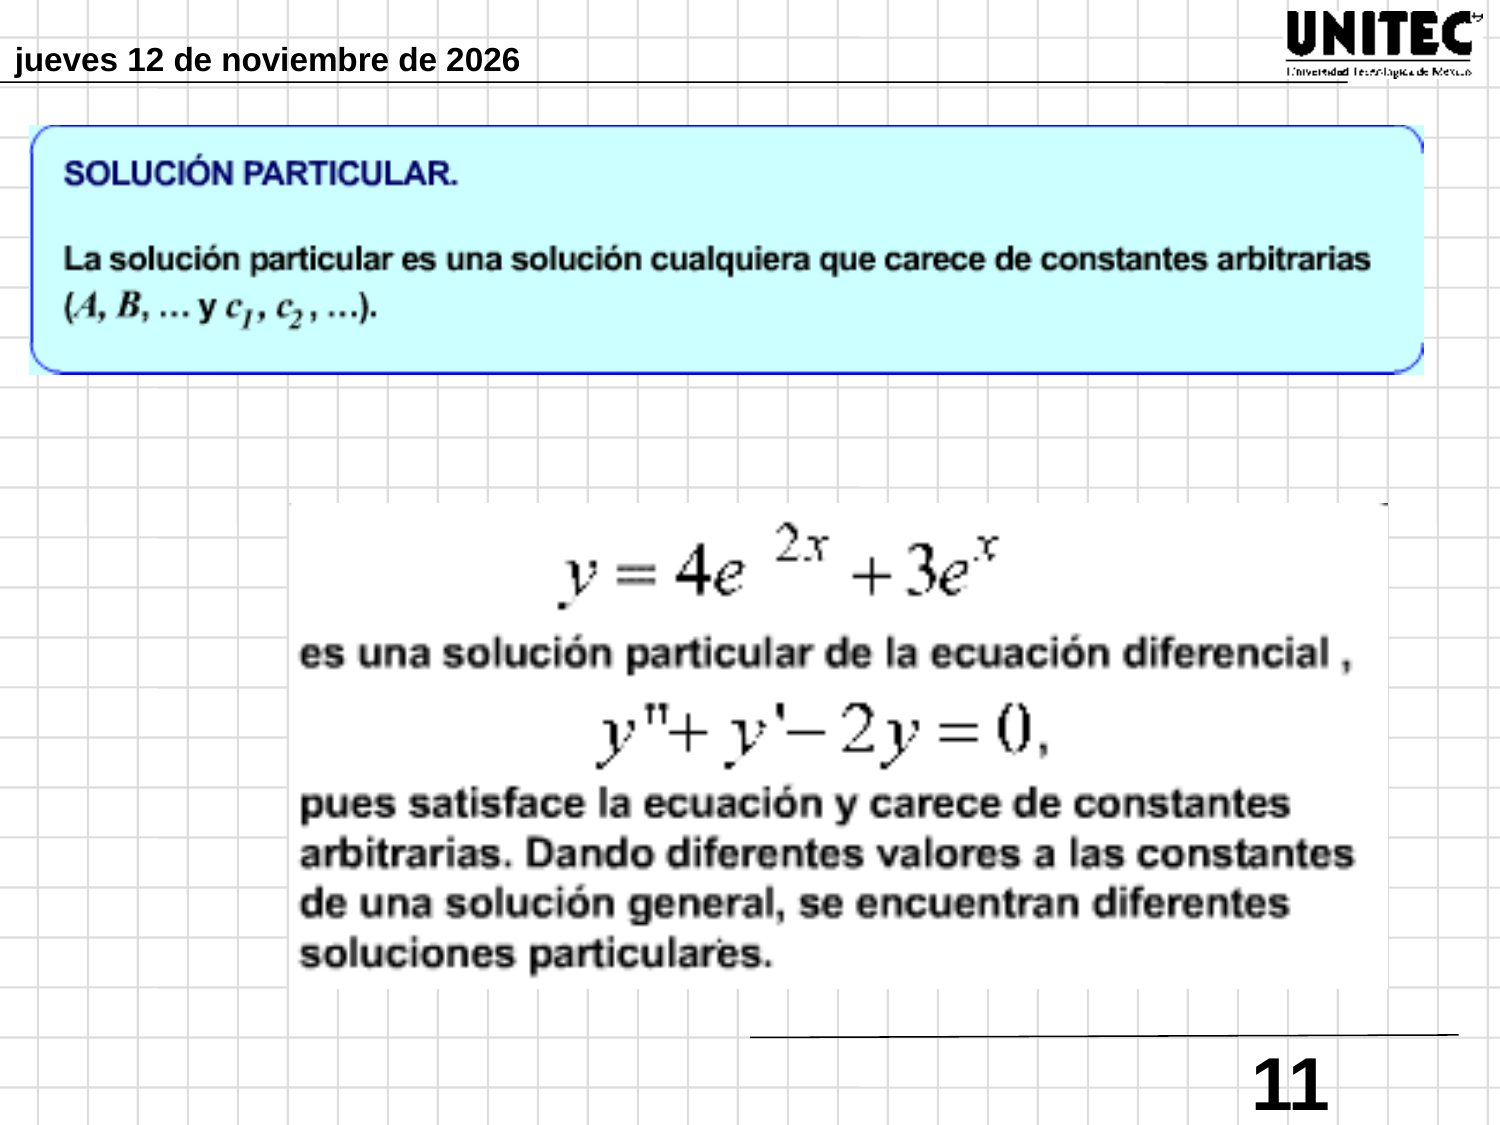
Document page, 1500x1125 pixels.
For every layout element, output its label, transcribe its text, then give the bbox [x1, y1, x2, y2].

picture [29, 125, 1424, 375]
picture [1283, 11, 1483, 79]
picture [288, 503, 1389, 989]
slide_number lunes, 23 de enero de 2012 [0, 31, 538, 110]
slide_number 11 [1199, 1013, 1452, 1109]
